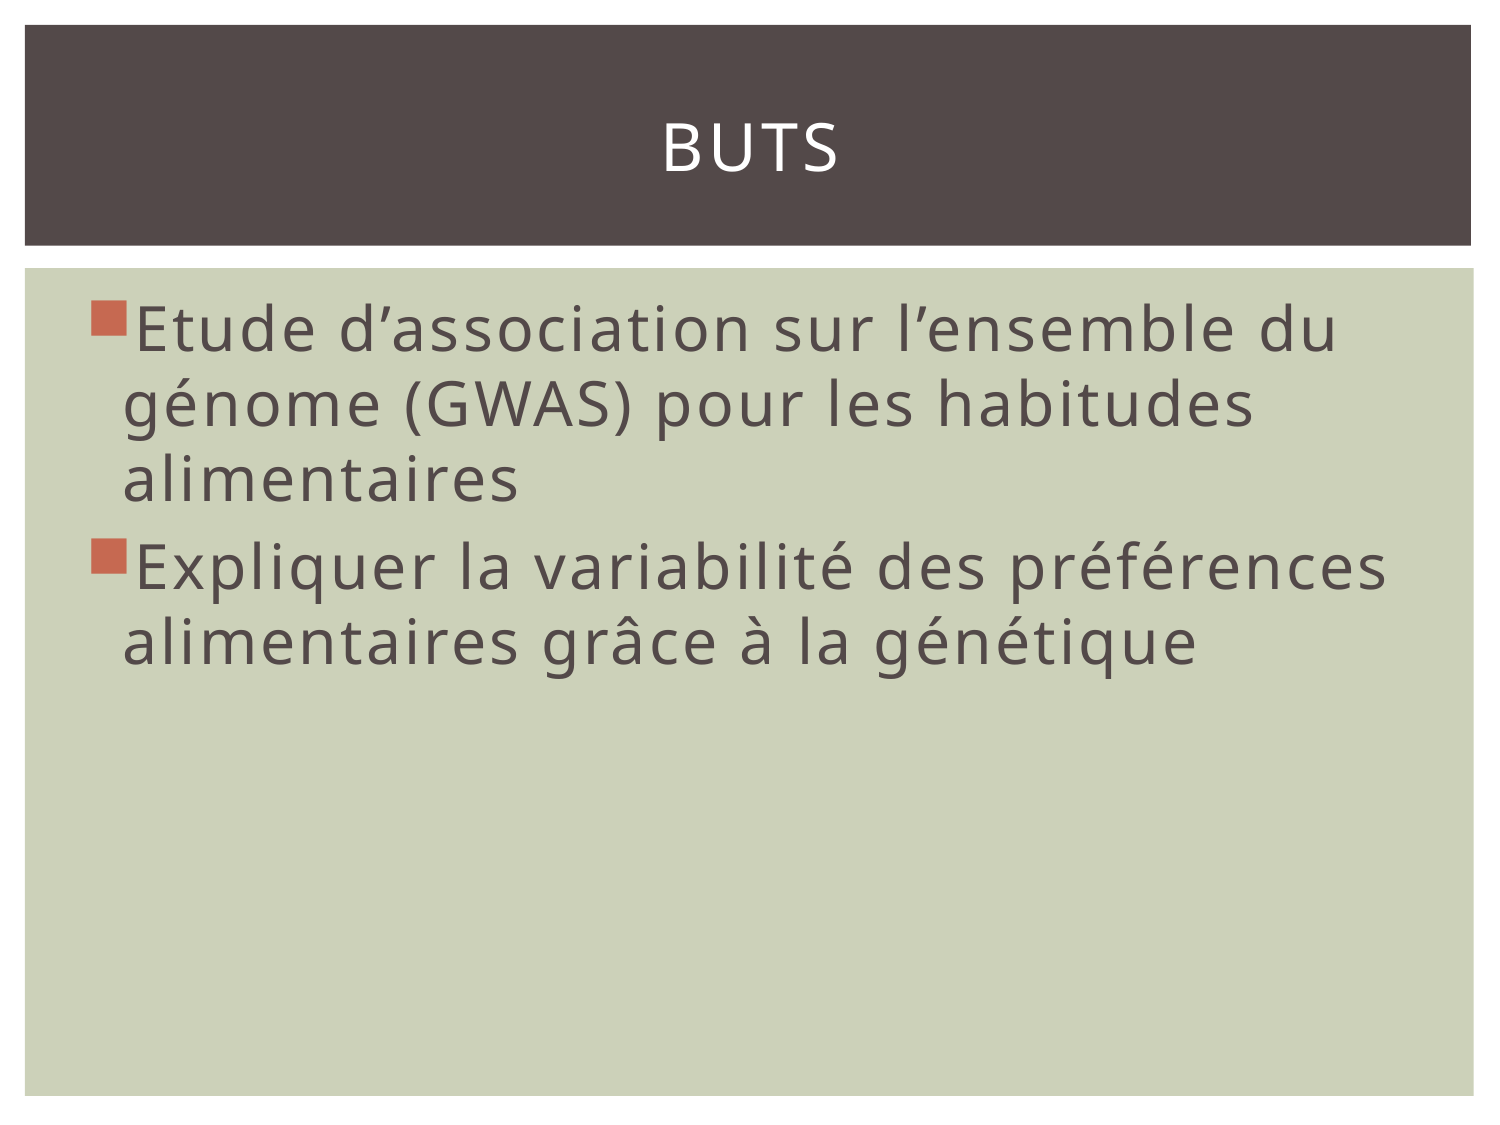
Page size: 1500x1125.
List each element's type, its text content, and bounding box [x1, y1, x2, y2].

list Etude d’association sur l’ensemble du génome (GWAS) pour les habitudes alimentaires Expliquer la variabilité des préférences alimentaires grâce à la génétique [62, 281, 1442, 1005]
title Buts [62, 58, 1438, 232]
